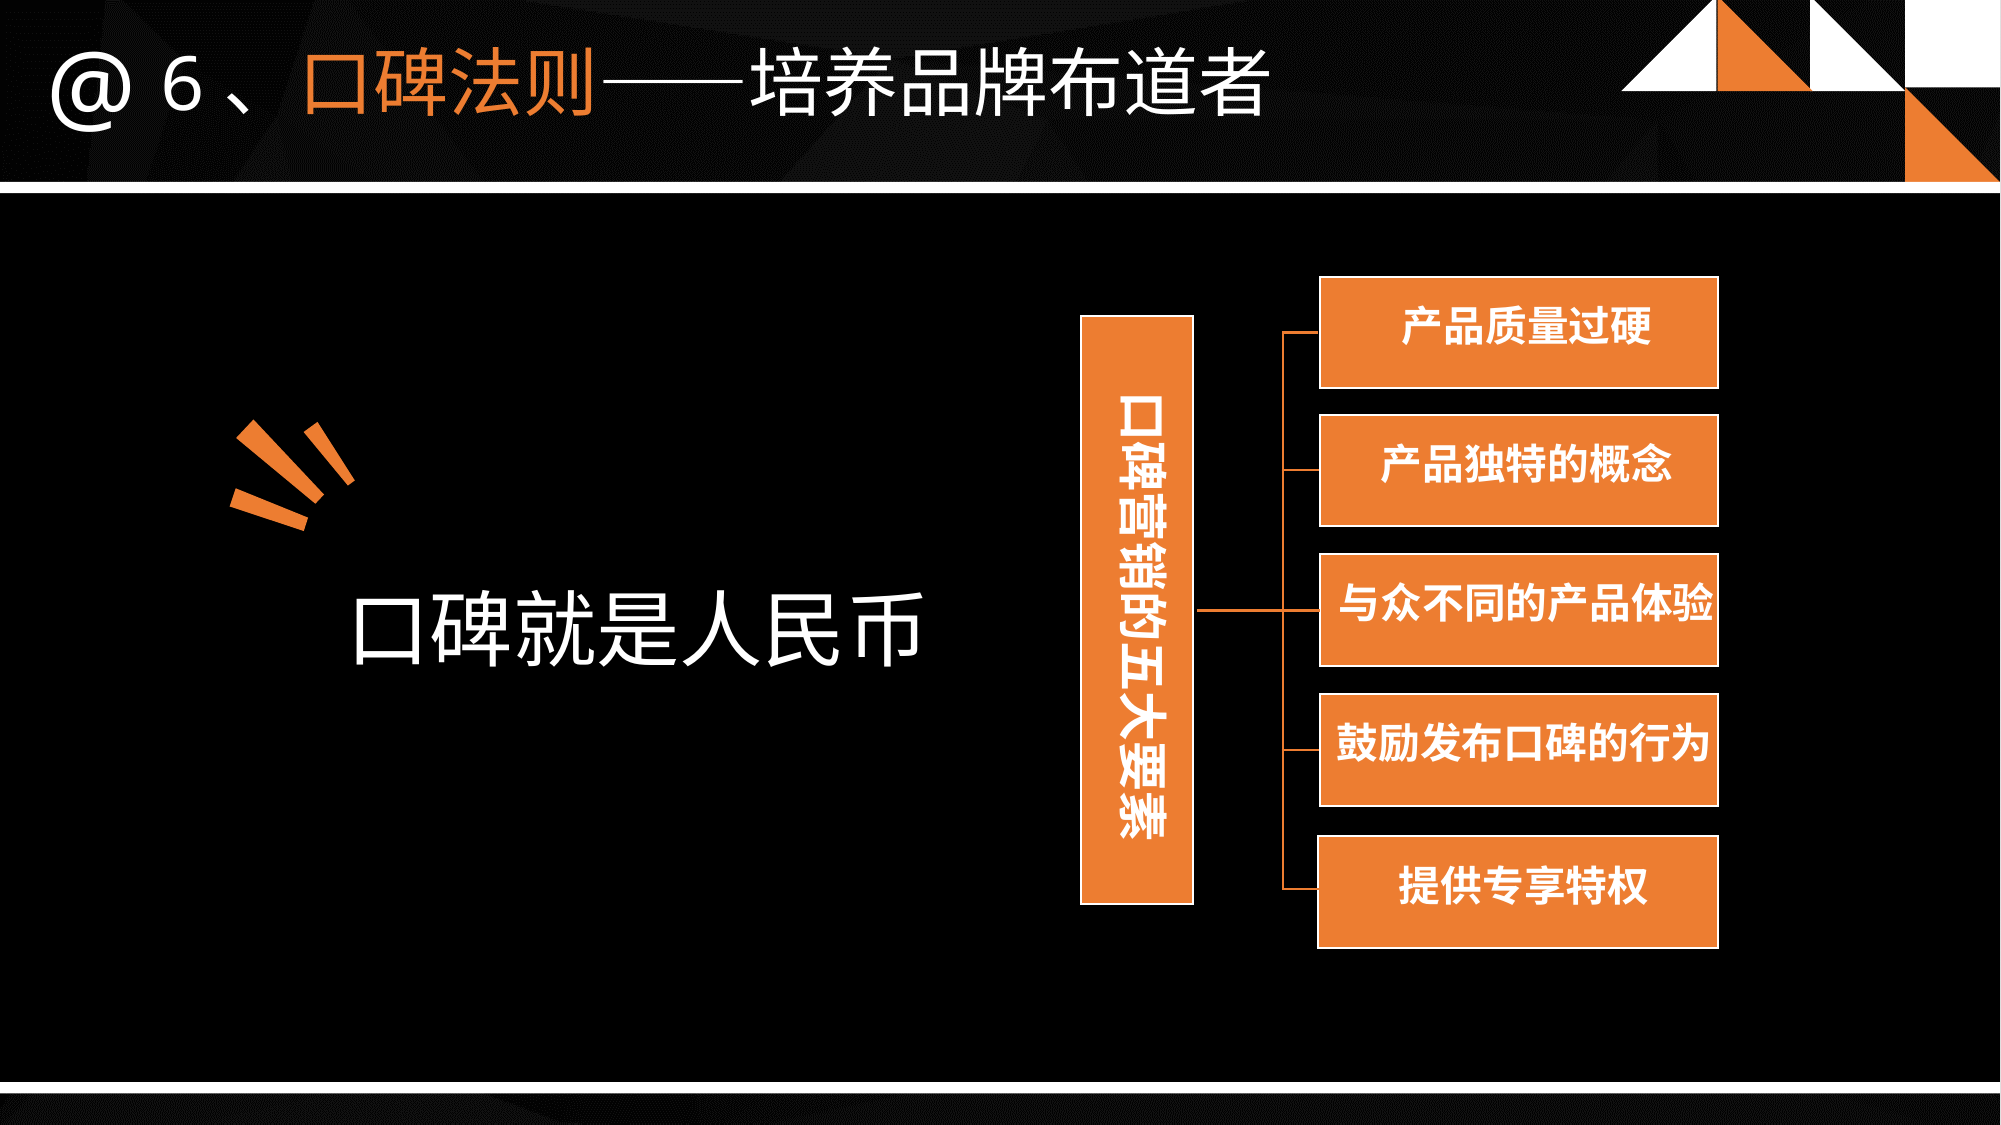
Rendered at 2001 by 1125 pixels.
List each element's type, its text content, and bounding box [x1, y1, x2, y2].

picture [0, 0, 1904, 181]
text_box [1904, 84, 2000, 181]
text_box [0, 192, 2000, 1083]
text_box [1904, 0, 2000, 88]
text_box [0, 181, 2000, 192]
text_box [1618, 0, 1716, 93]
text_box @ [32, 16, 152, 152]
picture [1817, 0, 1904, 87]
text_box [227, 438, 948, 687]
picture [0, 0, 2001, 1125]
text_box [1809, 0, 1908, 93]
text_box [1716, 0, 1816, 93]
picture [1725, 0, 1809, 84]
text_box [1081, 276, 1718, 948]
text_box 6、口碑法则——培养品牌布道者 [152, 28, 1289, 134]
text_box [0, 1083, 2000, 1094]
